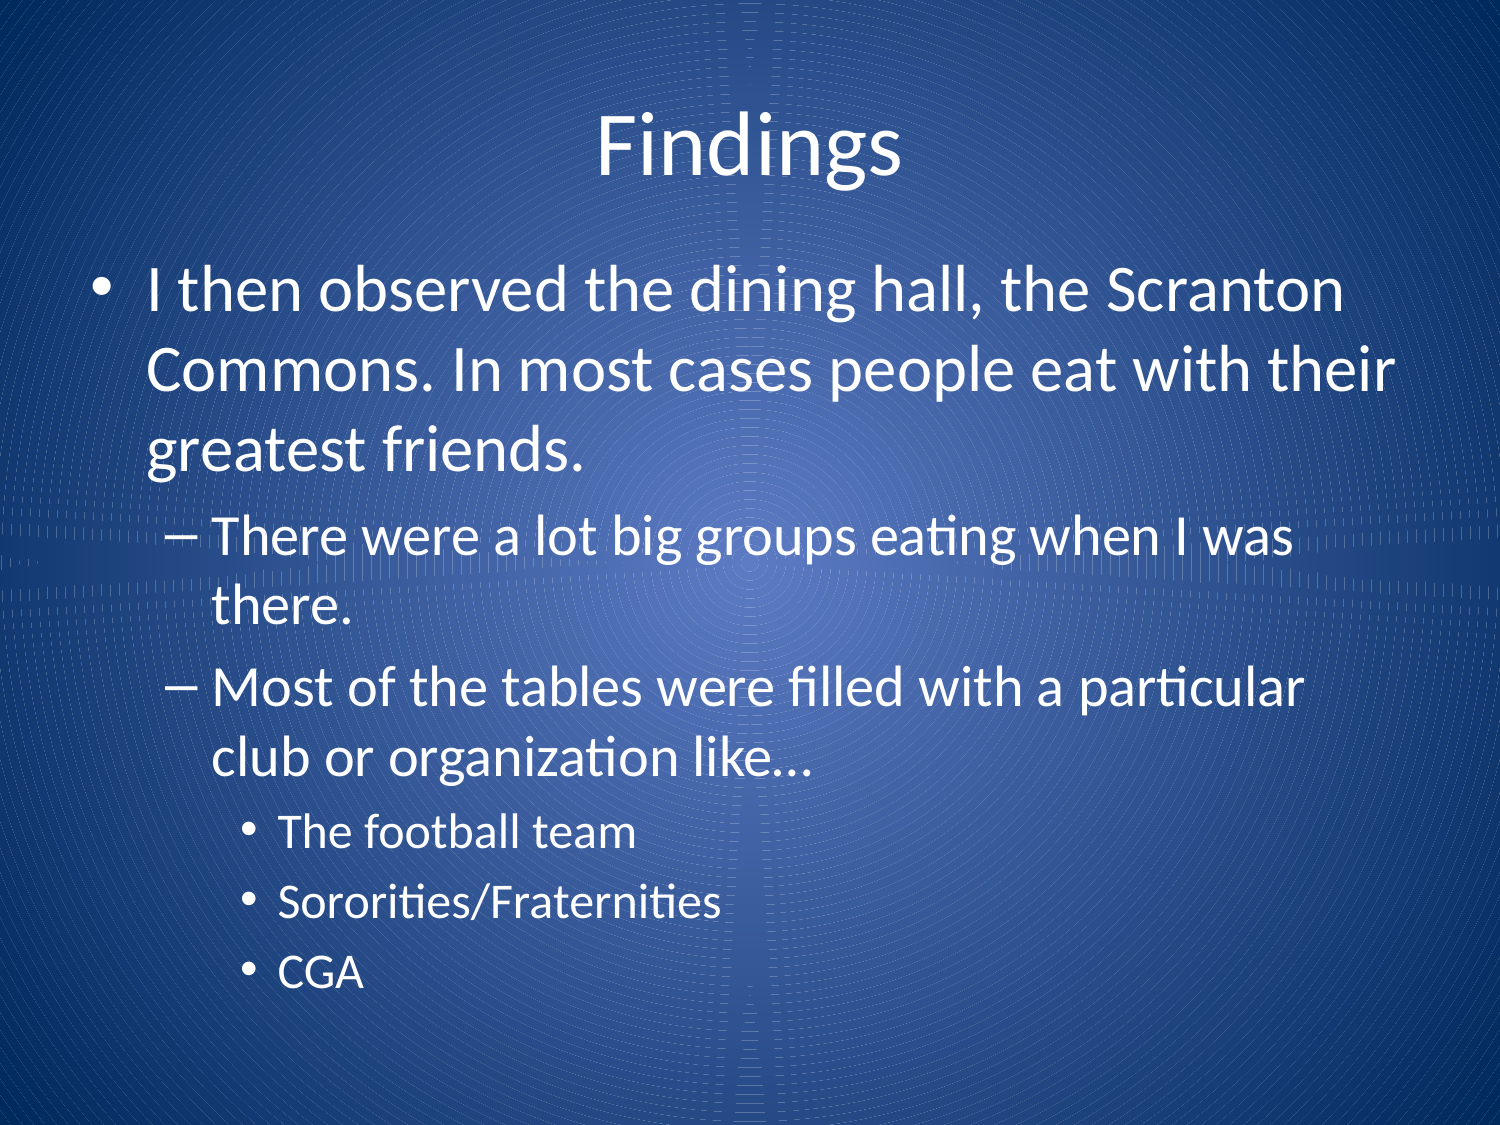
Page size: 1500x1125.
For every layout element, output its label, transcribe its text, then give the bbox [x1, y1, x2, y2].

title Findings [75, 45, 1425, 233]
list I then observed the dining hall, the Scranton Commons. In most cases people eat with their greatest friends. There were a lot big groups eating when I was there. Most of the tables were filled with a particular club or organization like… The football team Sororities/Fraternities CGA [75, 237, 1425, 1050]
